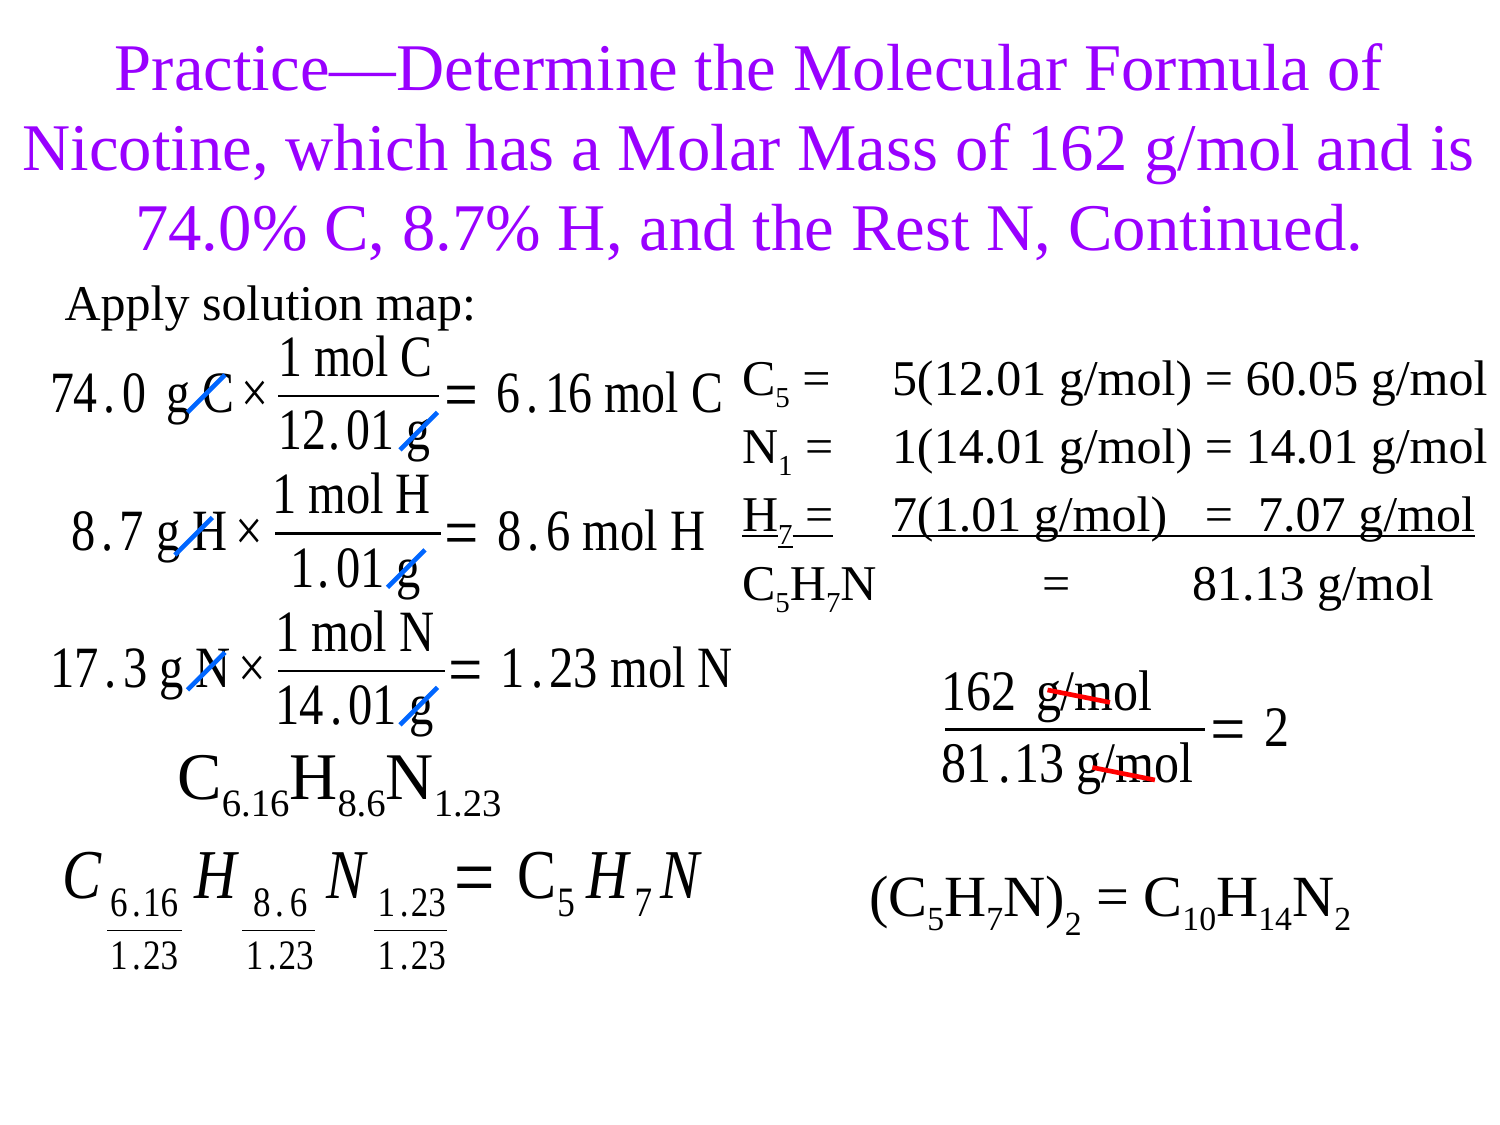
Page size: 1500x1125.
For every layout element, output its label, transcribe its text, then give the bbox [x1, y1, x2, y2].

text_box Apply solution map: [49, 262, 492, 338]
text_box C6.16H8.6N1.23 [162, 725, 576, 832]
text_box (C5H7N)2 = C10H14N2 [854, 849, 1367, 950]
text_box Practice—Determine the Molecular Formula of Nicotine, which has a Molar Mass of 162 g/mol and is 74.0% C, 8.7% H, and the Rest N, Continued. [0, 49, 1500, 238]
text_box C5 = 5(12.01 g/mol) = 60.05 g/mol N1 = 1(14.01 g/mol) = 14.01 g/mol H7 = 7(1.01 g/mol) = 7.07 g/mol C5H7N = 81.13 g/mol [727, 337, 1500, 626]
